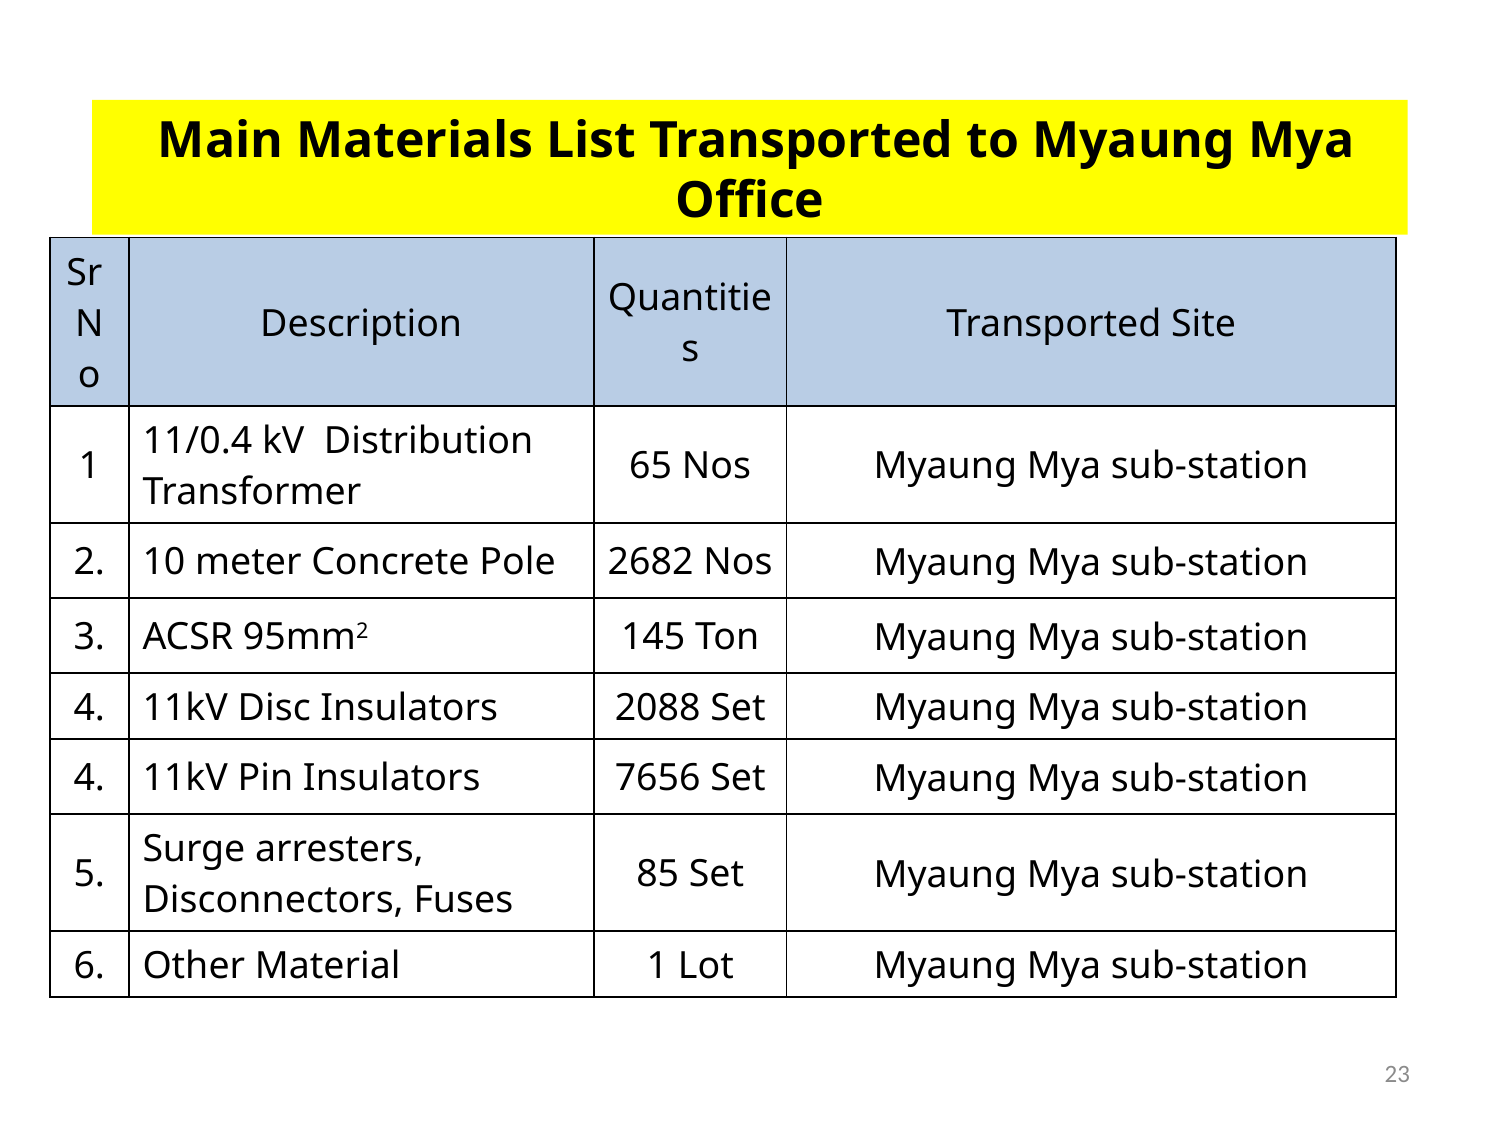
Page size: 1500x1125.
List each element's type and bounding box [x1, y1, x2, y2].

table_header [51, 238, 128, 405]
table_cell [595, 407, 786, 522]
table_cell [595, 815, 786, 930]
table_cell [787, 740, 1395, 813]
table_cell [595, 674, 786, 738]
table_cell [595, 599, 786, 672]
table_cell [51, 815, 128, 930]
table_cell [595, 524, 786, 597]
table_cell [787, 524, 1395, 597]
table_cell [130, 932, 593, 996]
table_cell [51, 740, 128, 813]
table_cell [130, 674, 593, 738]
table_cell [51, 932, 128, 996]
table_cell [787, 599, 1395, 672]
table_cell [595, 740, 786, 813]
table_cell [787, 815, 1395, 930]
table_cell [51, 407, 128, 522]
table_cell [130, 407, 593, 522]
table_cell [787, 407, 1395, 522]
table_cell [130, 815, 593, 930]
table_cell [130, 599, 593, 672]
table_cell [51, 599, 128, 672]
table_cell [130, 524, 593, 597]
table_header [595, 238, 786, 405]
table_cell [787, 932, 1395, 996]
table_cell [595, 932, 786, 996]
table_cell [51, 674, 128, 738]
slide_number [1074, 1042, 1425, 1103]
text_box [92, 99, 1408, 235]
table_header [130, 238, 593, 405]
table_cell [51, 524, 128, 597]
table_header [787, 238, 1395, 405]
table_cell [130, 740, 593, 813]
table_cell [787, 674, 1395, 738]
